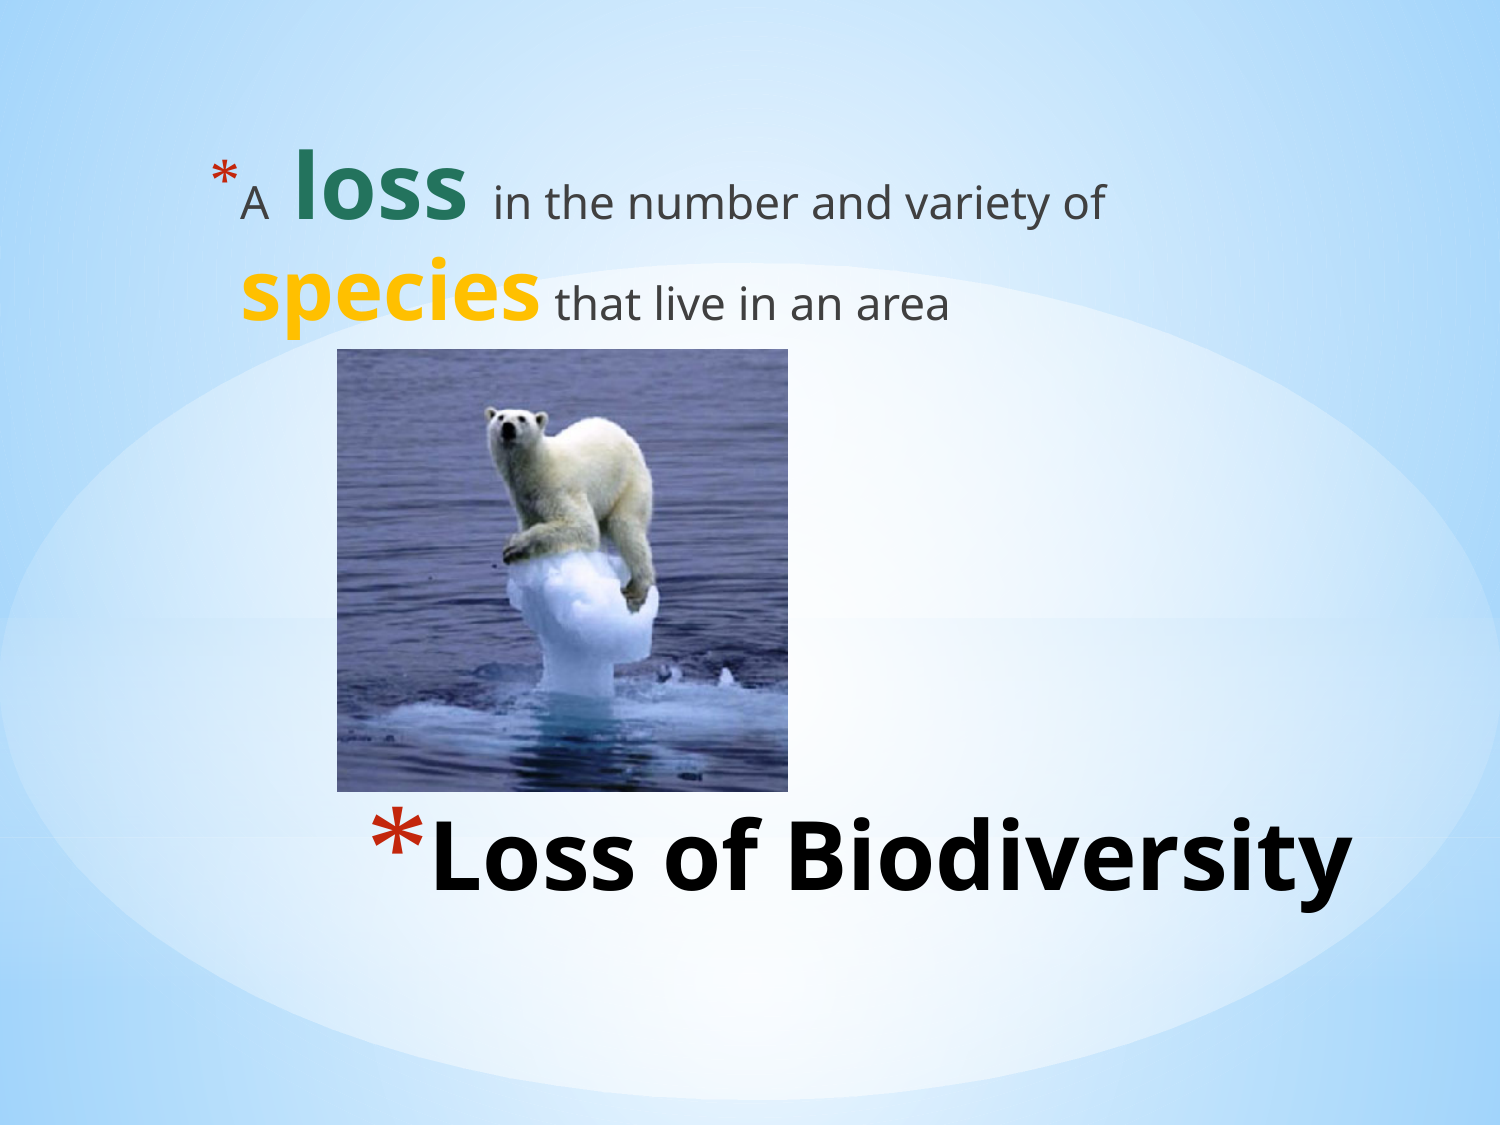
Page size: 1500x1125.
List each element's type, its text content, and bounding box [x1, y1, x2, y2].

list A loss in the number and variety of species that live in an area [187, 120, 1238, 690]
title Loss of Biodiversity [300, 787, 1369, 975]
picture [337, 349, 788, 792]
